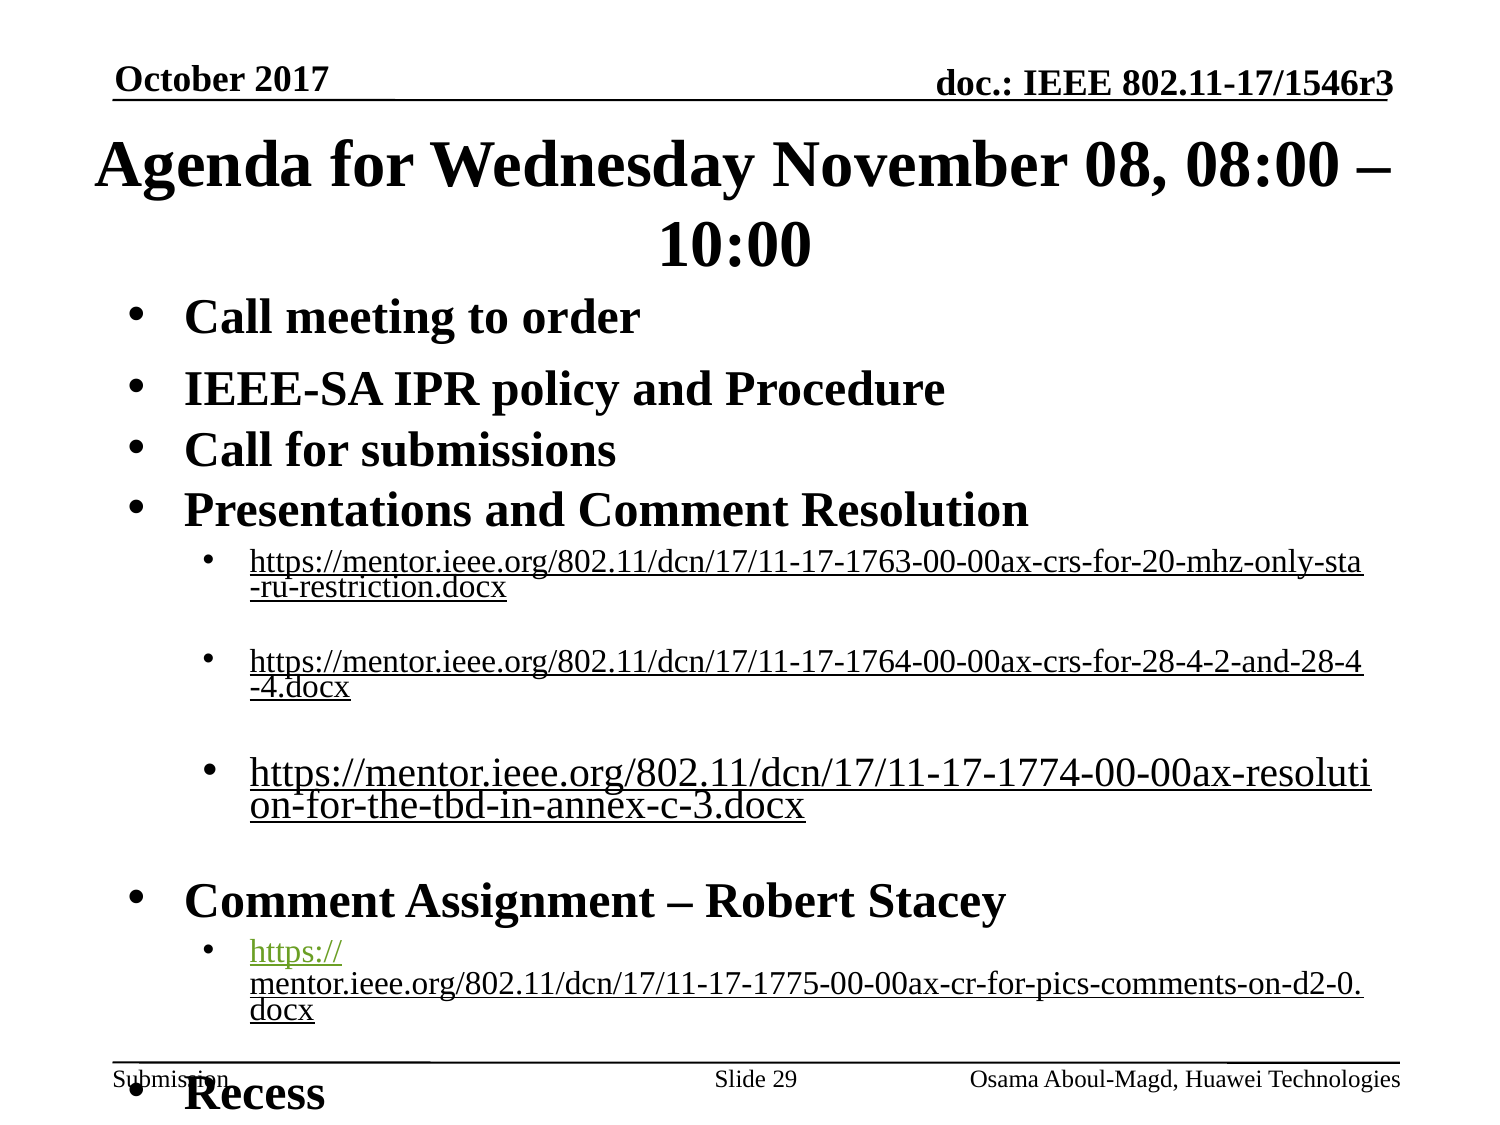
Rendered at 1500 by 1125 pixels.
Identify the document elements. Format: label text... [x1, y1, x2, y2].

slide_number Slide 29 [712, 1061, 800, 1123]
footer Osama Aboul-Magd, Huawei Technologies [878, 1061, 1402, 1093]
list Call meeting to order IEEE-SA IPR policy and Procedure Call for submissions Presentations and Comment Resolution https://mentor.ieee.org/802.11/dcn/17/11-17-1763-00-00ax-crs-for-20-mhz-only-sta-ru-restriction.docx https://mentor.ieee.org/802.11/dcn/17/11-17-1764-00-00ax-crs-for-28-4-2-and-28-4-4.docx https://mentor.ieee.org/802.11/dcn/17/11-17-1774-00-00ax-resolution-for-the-tbd-in-annex-c-3.docx Comment Assignment – Robert Stacey https://mentor.ieee.org/802.11/dcn/17/11-17-1775-00-00ax-cr-for-pics-comments-on-d2-0.docx Recess [112, 287, 1388, 963]
title Agenda for Wednesday November 08, 08:00 – 10:00 [37, 112, 1451, 288]
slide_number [114, 54, 423, 100]
